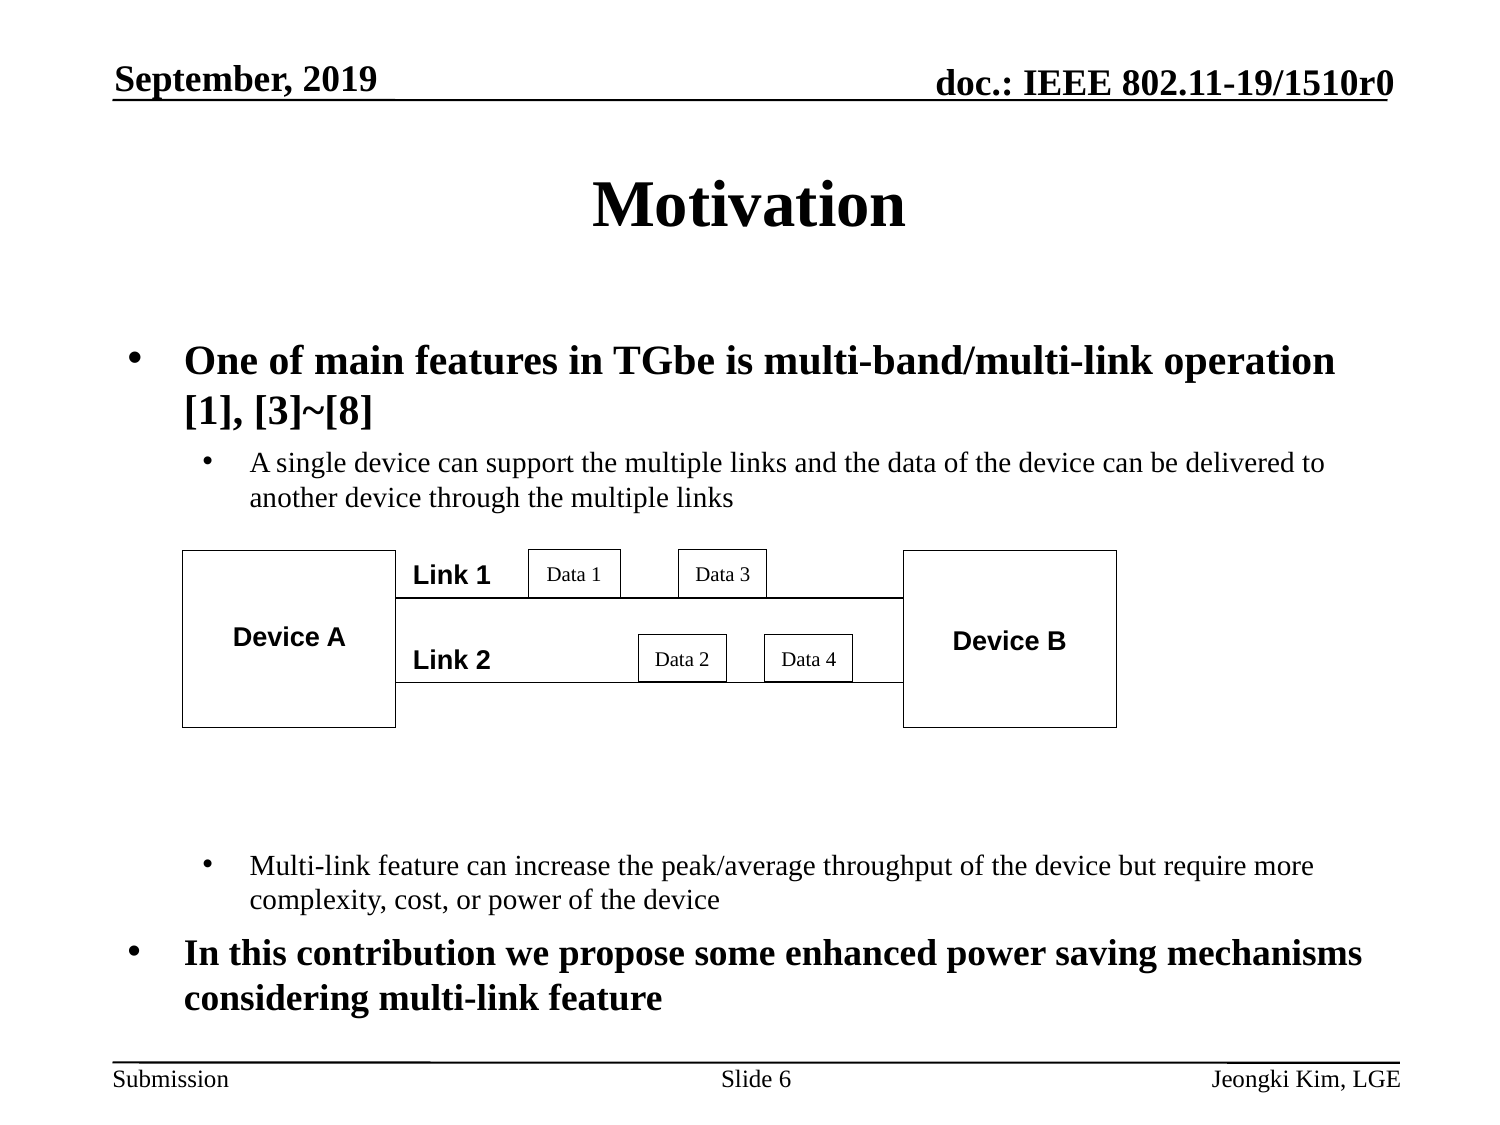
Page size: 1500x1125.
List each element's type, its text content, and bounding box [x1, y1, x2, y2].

text_box Link 1 [397, 549, 506, 597]
text_box [903, 550, 1117, 728]
text_box [182, 550, 396, 728]
text_box Data 3 [678, 549, 767, 597]
list One of main features in TGbe is multi-band/multi-link operation [1], [3]~[8] A single device can support the multiple links and the data of the device can be delivered to another device through the multiple links Multi-link feature can increase the peak/average throughput of the device but require more complexity, cost, or power of the device In this contribution we propose some enhanced power saving mechanisms considering multi-link feature [112, 324, 1388, 1000]
text_box Data 4 [764, 634, 853, 682]
title Motivation [112, 112, 1388, 288]
slide_number Slide 6 [712, 1061, 800, 1123]
text_box Device B [937, 615, 1082, 663]
text_box Data 2 [638, 634, 727, 682]
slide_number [114, 54, 423, 100]
text_box Device A [217, 611, 361, 659]
footer Jeongki Kim, LGE [878, 1061, 1402, 1093]
text_box Link 2 [397, 634, 506, 682]
text_box Data 1 [528, 549, 621, 597]
